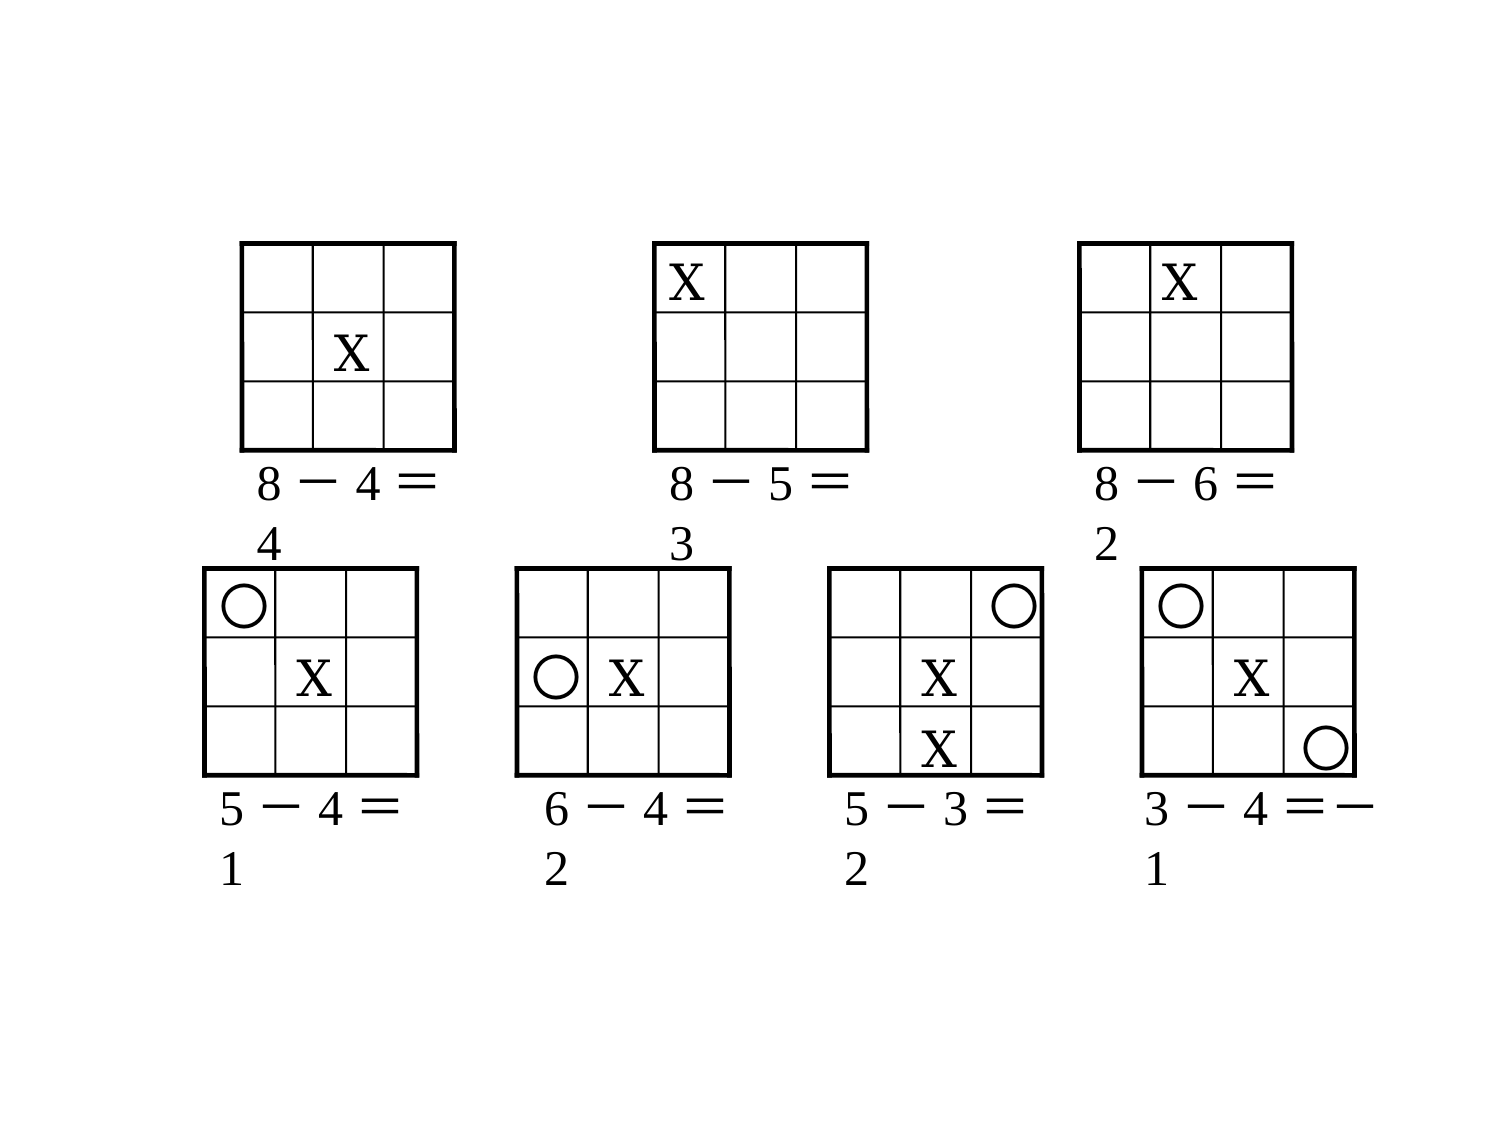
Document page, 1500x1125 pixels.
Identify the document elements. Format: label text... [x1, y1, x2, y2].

text_box 5－3＝2 [829, 768, 1080, 904]
text_box 6－4＝2 [529, 768, 780, 904]
text_box 8－5＝3 [654, 443, 905, 579]
text_box 5－4＝1 [204, 768, 455, 904]
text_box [1079, 243, 1293, 461]
text_box 3－4＝－1 [1129, 768, 1417, 904]
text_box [1141, 568, 1355, 786]
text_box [654, 243, 868, 461]
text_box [516, 568, 730, 786]
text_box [829, 568, 1043, 786]
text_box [241, 243, 455, 461]
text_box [204, 568, 418, 786]
text_box 8－6＝2 [1079, 443, 1330, 579]
text_box 8－4＝4 [241, 443, 492, 579]
